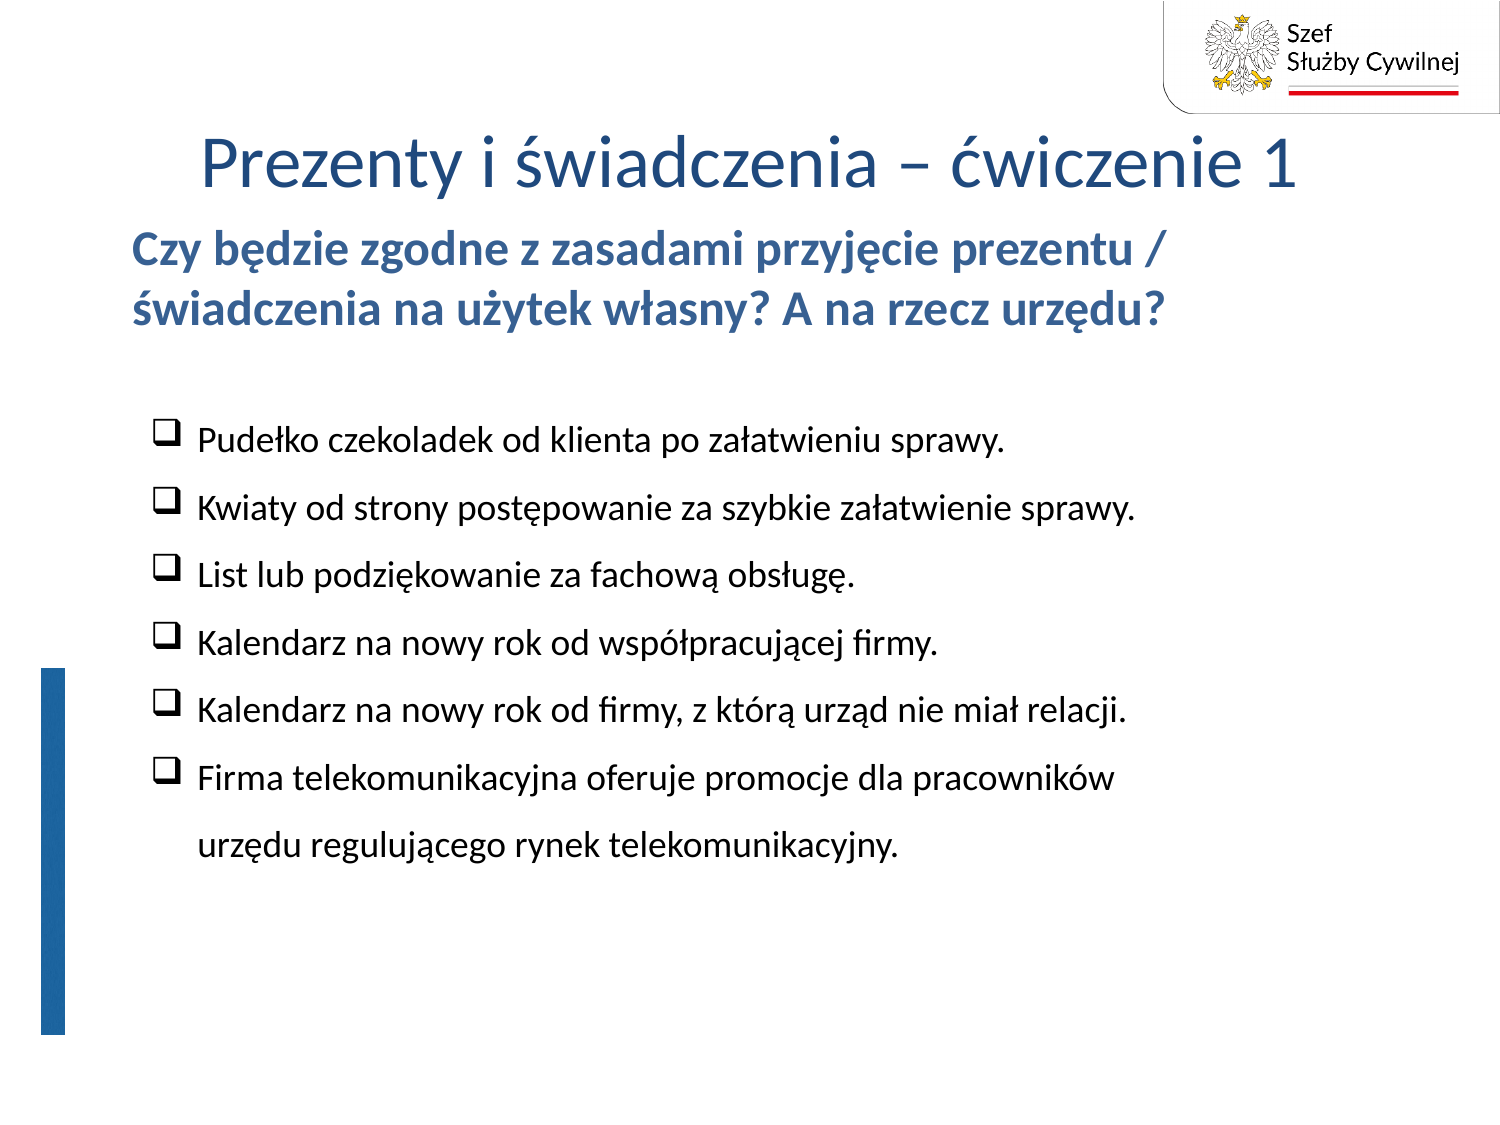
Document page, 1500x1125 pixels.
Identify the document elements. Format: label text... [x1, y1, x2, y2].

picture [41, 668, 65, 1035]
text_box Czy będzie zgodne z zasadami przyjęcie prezentu / świadczenia na użytek własny? A na rzecz urzędu? [117, 208, 1382, 343]
text_box Pudełko czekoladek od klienta po załatwieniu sprawy. Kwiaty od strony postępowanie za szybkie załatwienie sprawy. List lub podziękowanie za fachową obsługę. Kalendarz na nowy rok od współpracującej firmy. Kalendarz na nowy rok od firmy, z którą urząd nie miał relacji. Firma telekomunikacyjna oferuje promocje dla pracowników urzędu regulującego rynek telekomunikacyjny. [135, 385, 1235, 918]
title Prezenty i świadczenia – ćwiczenie 1 [100, 104, 1400, 230]
picture [1163, 0, 1500, 114]
